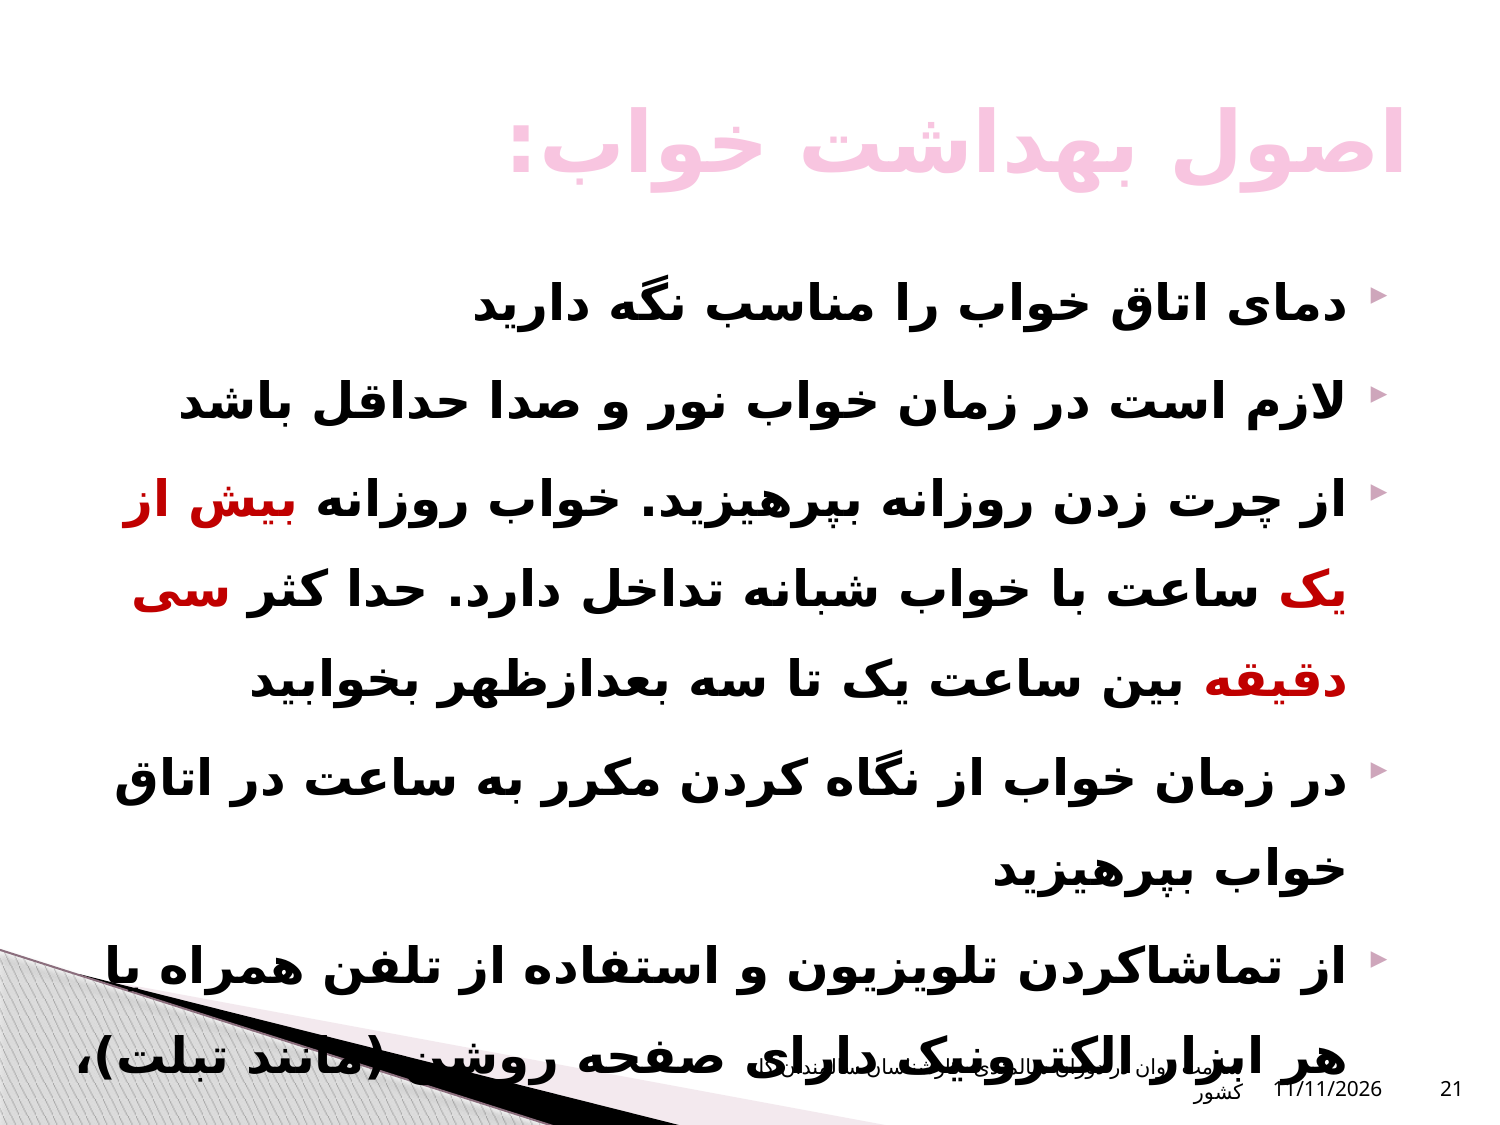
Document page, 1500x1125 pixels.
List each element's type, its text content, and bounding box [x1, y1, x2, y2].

title اصول بهداشت خواب: [75, 45, 1425, 233]
footer سلامت روان در دوران سالمندی- کارشناسان سالمندان کل کشور [718, 1051, 1258, 1112]
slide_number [1258, 1051, 1418, 1112]
list دمای اتاق خواب را مناسب نگه دارید لازم است در زمان خواب نور و صدا حداقل باشد از چرت زدن روزانه بپرهیزید. خواب روزانه بیش از یک ساعت با خواب شبانه تداخل دارد. حدا کثر سی دقیقه بین ساعت یک تا سه بعدازظهر بخوابید در زمان خواب از نگاه کردن مکرر به ساعت در اتاق خواب بپرهیزید از تماشاکردن تلویزیون و استفاده از تلفن همراه یا هر ابزار الکترونیک دارای صفحه روشن (مانند تبلت)، در رختخواب و ساعت های پایانی شب اجتناب کنید [41, 232, 1424, 977]
slide_number 21 [1418, 1051, 1479, 1112]
